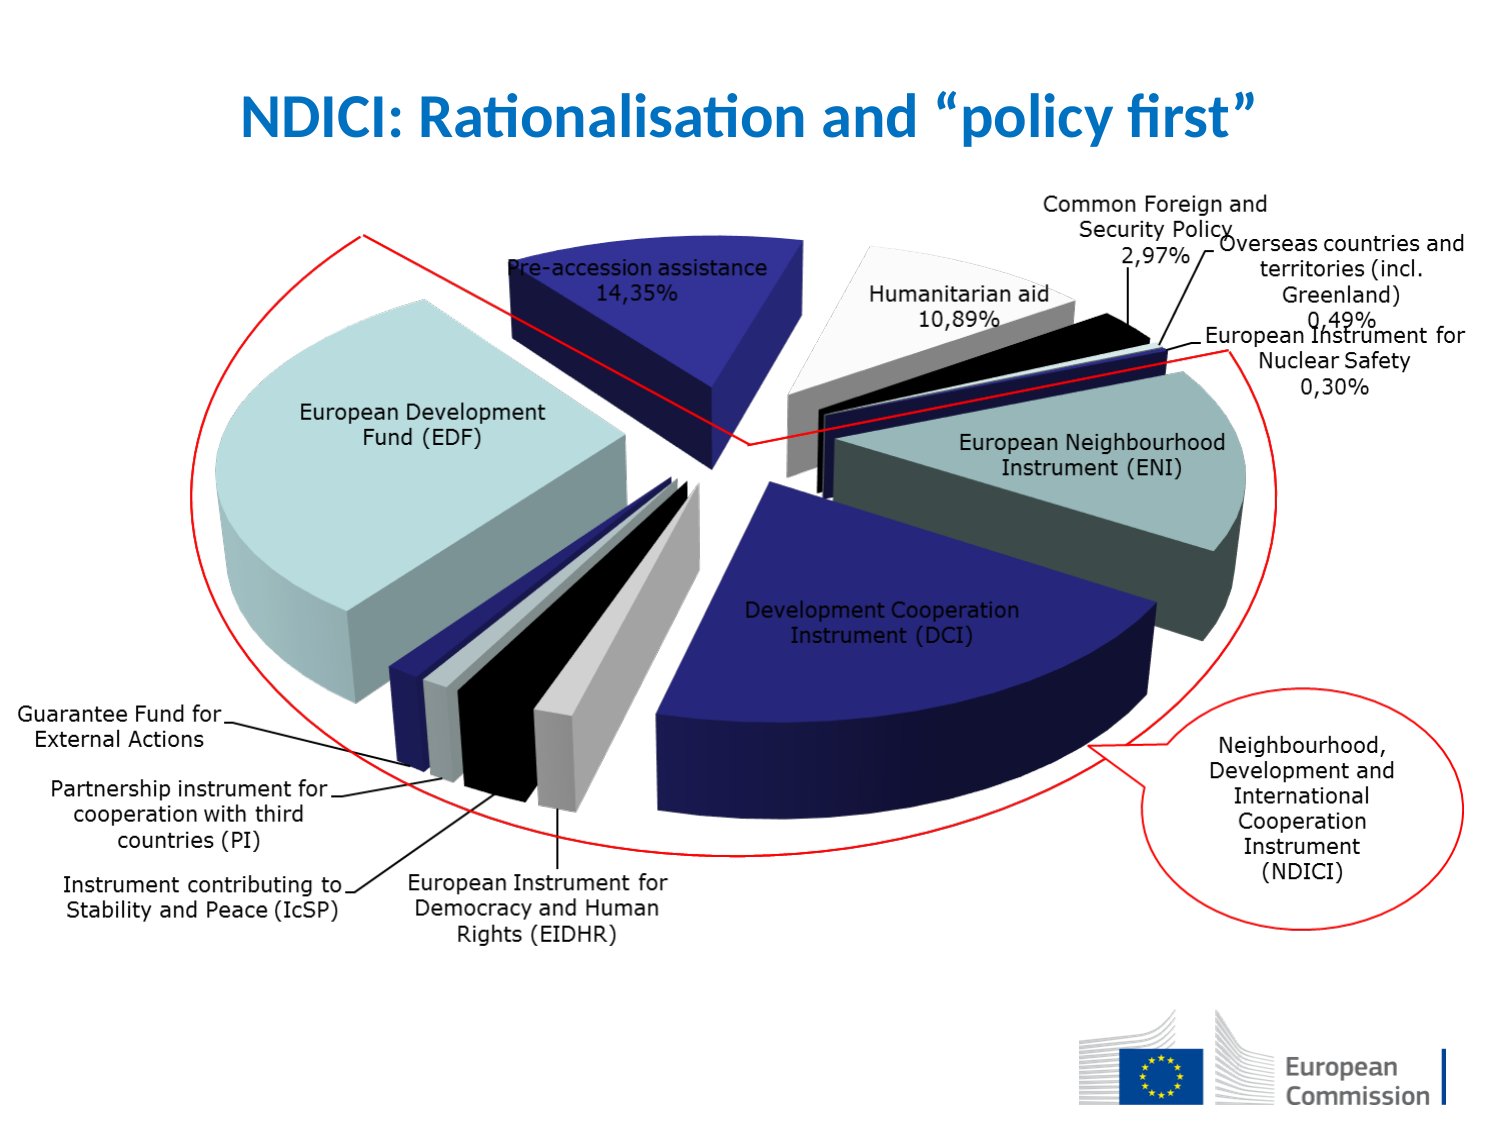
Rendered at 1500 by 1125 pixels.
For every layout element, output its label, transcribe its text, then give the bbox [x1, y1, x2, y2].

picture [5, 136, 1472, 960]
title NDICI: Rationalisation and “policy first” [29, 18, 1472, 136]
picture [1078, 1008, 1447, 1106]
